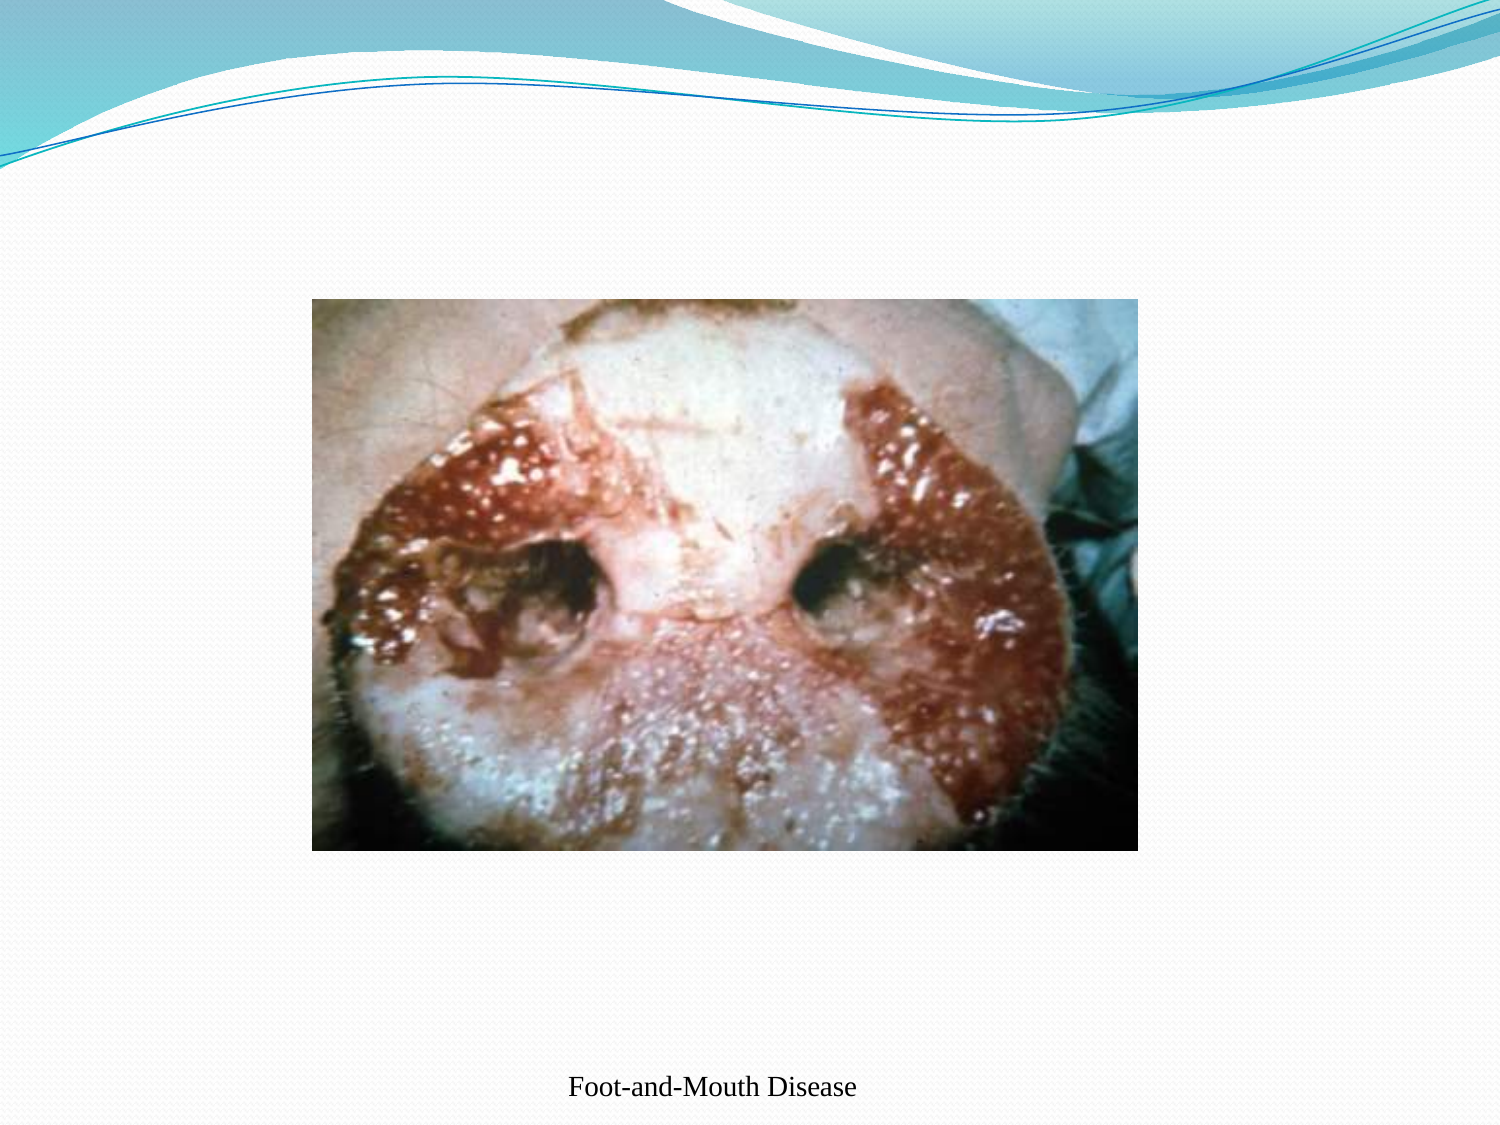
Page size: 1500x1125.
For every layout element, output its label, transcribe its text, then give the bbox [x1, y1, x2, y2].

picture [312, 299, 1138, 851]
footer Foot-and-Mouth Disease [437, 1042, 988, 1103]
